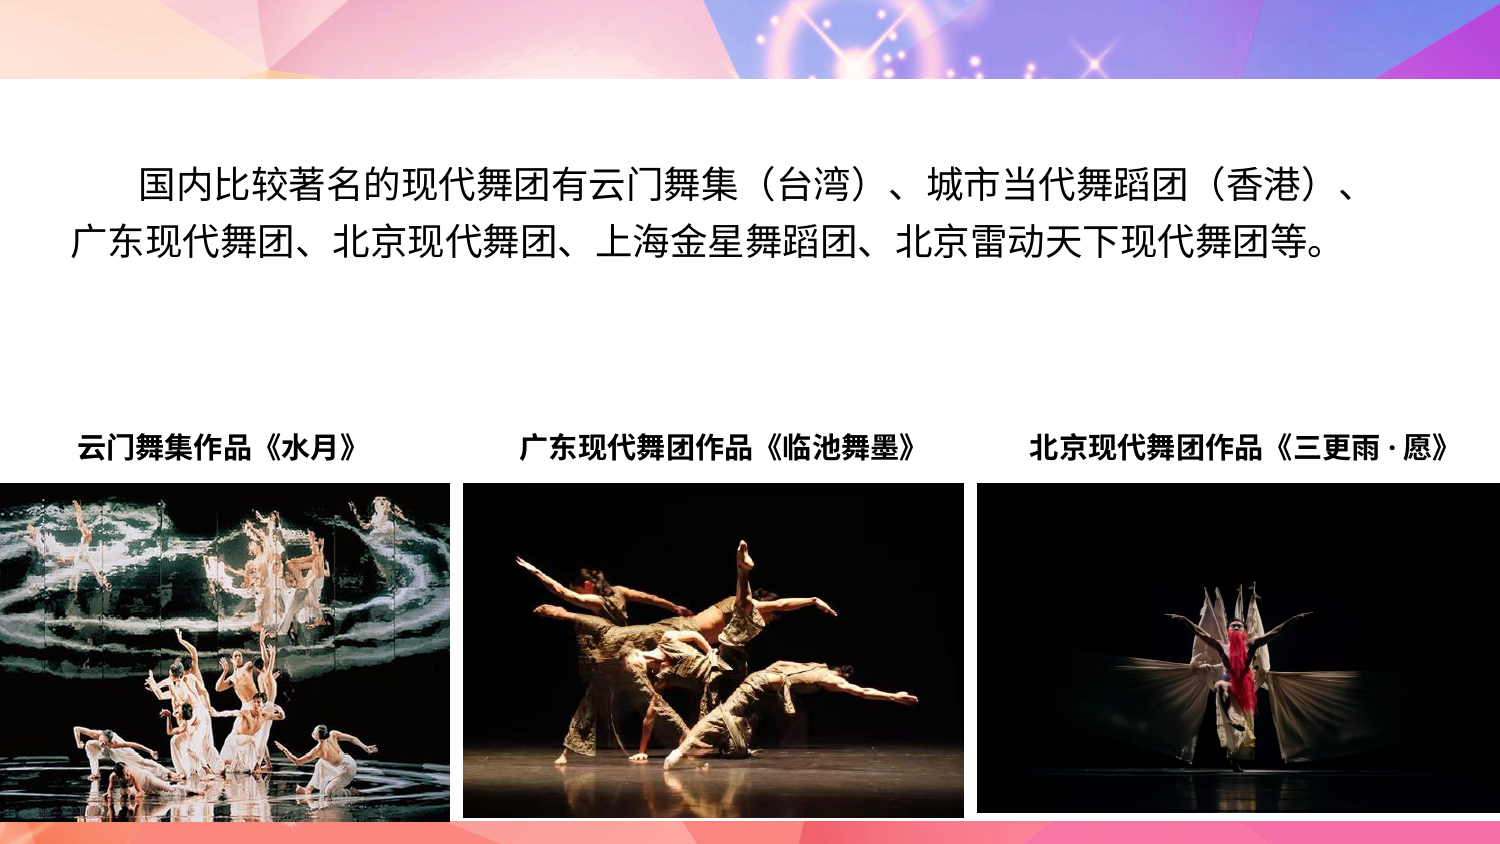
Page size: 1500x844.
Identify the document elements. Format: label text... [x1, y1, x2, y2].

text_box 国内比较著名的现代舞团有云门舞集（台湾）、城市当代舞蹈团（香港）、广东现代舞团、北京现代舞团、上海金星舞蹈团、北京雷动天下现代舞团等。 [55, 142, 1407, 361]
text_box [969, 421, 1500, 813]
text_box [0, 421, 450, 822]
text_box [458, 421, 969, 818]
picture [0, 821, 1500, 844]
picture [0, 0, 1500, 79]
